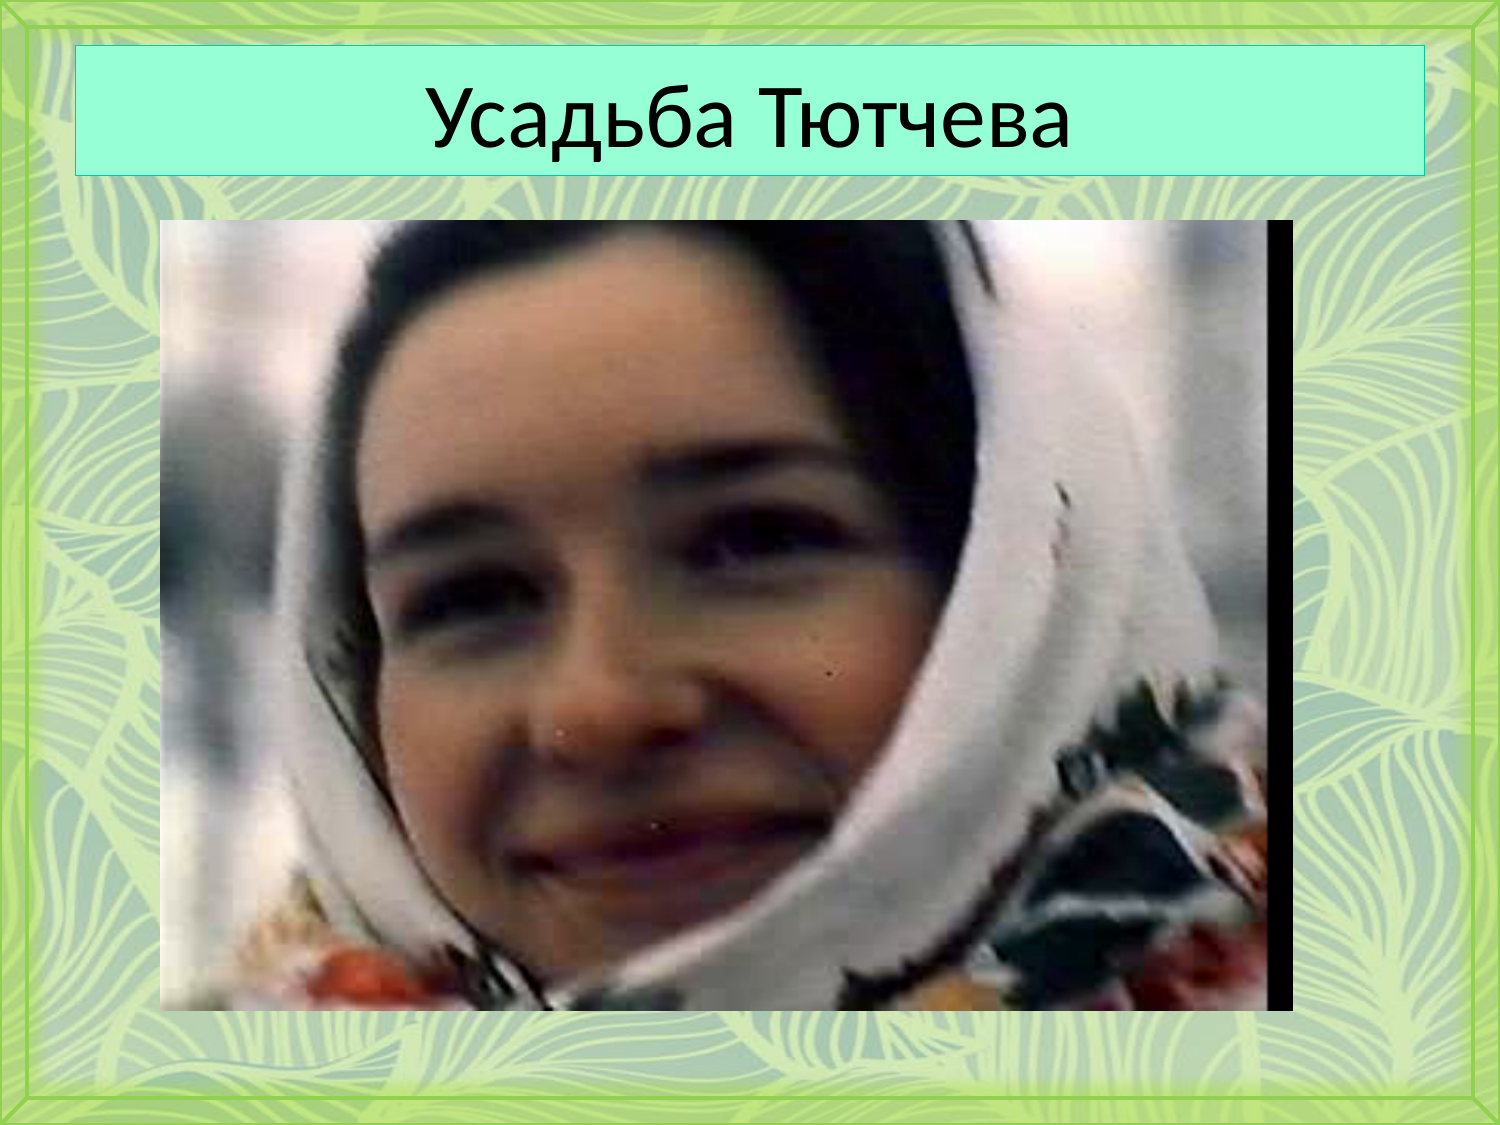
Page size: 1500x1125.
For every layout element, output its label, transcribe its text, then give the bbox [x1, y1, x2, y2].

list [159, 219, 1294, 1012]
title Усадьба Тютчева [75, 45, 1425, 176]
